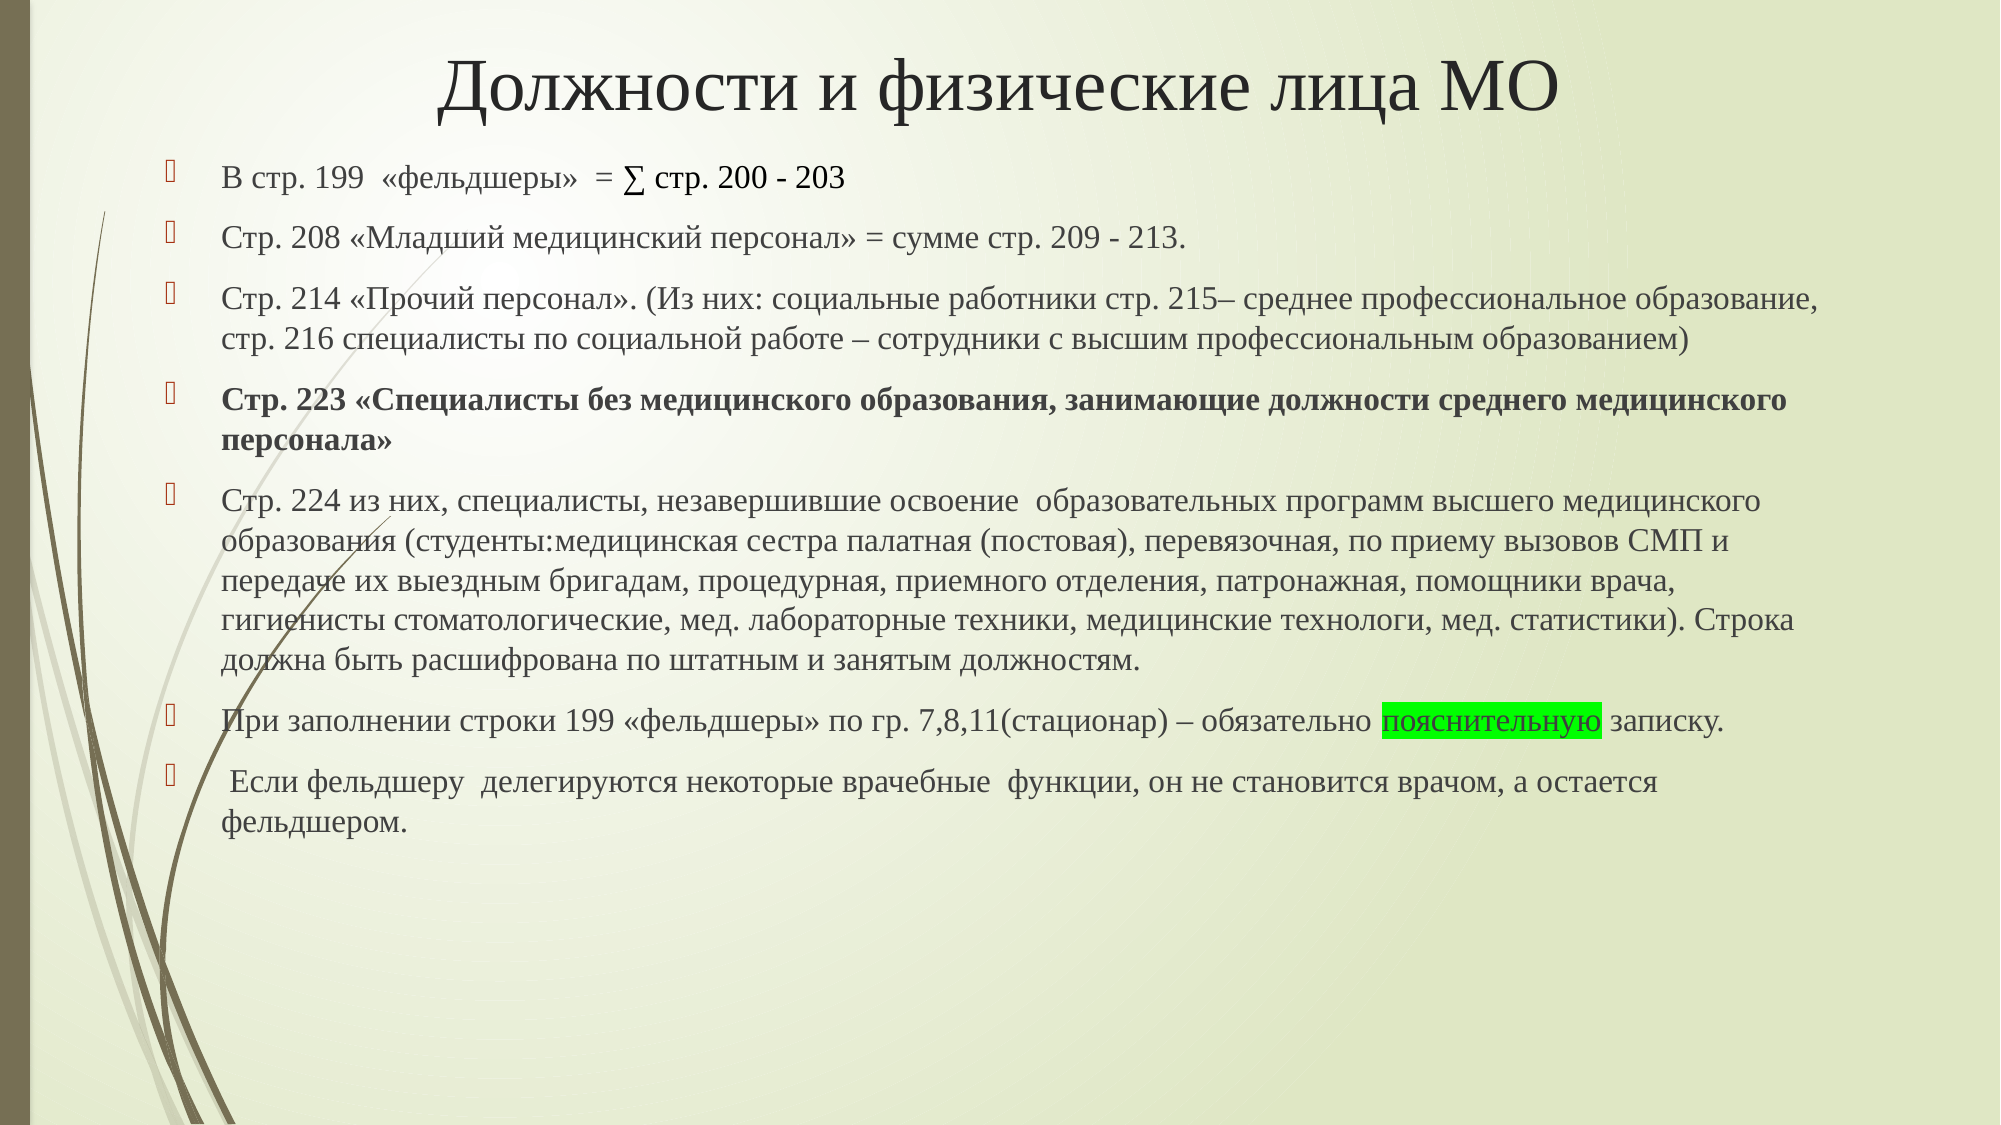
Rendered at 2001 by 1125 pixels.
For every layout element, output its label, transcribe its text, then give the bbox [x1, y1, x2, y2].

title Должности и физические лица МО [149, 27, 1851, 135]
list В стр. 199 «фельдшеры» = ∑ стр. 200 - 203 Стр. 208 «Младший медицинский персонал» = сумме стр. 209 - 213. Стр. 214 «Прочий персонал». (Из них: социальные работники стр. 215– среднее профессиональное образование, стр. 216 специалисты по социальной работе – сотрудники с высшим профессиональным образованием) Стр. 223 «Специалисты без медицинского образования, занимающие должности среднего медицинского персонала» Стр. 224 из них, специалисты, незавершившие освоение образовательных программ высшего медицинского образования (студенты:медицинская сестра палатная (постовая), перевязочная, по приему вызовов СМП и передаче их выездным бригадам, процедурная, приемного отделения, патронажная, помощники врача, гигиенисты стоматологические, мед. лабораторные техники, медицинские технологи, мед. статистики). Строка должна быть расшифрована по штатным и занятым должностям. При заполнении строки 199 «фельдшеры» по гр. 7,8,11(стационар) – обязательно пояснительную записку. Если фельдшеру делегируются некоторые врачебные функции, он не становится врачом, а остается фельдшером. [149, 147, 1850, 1115]
